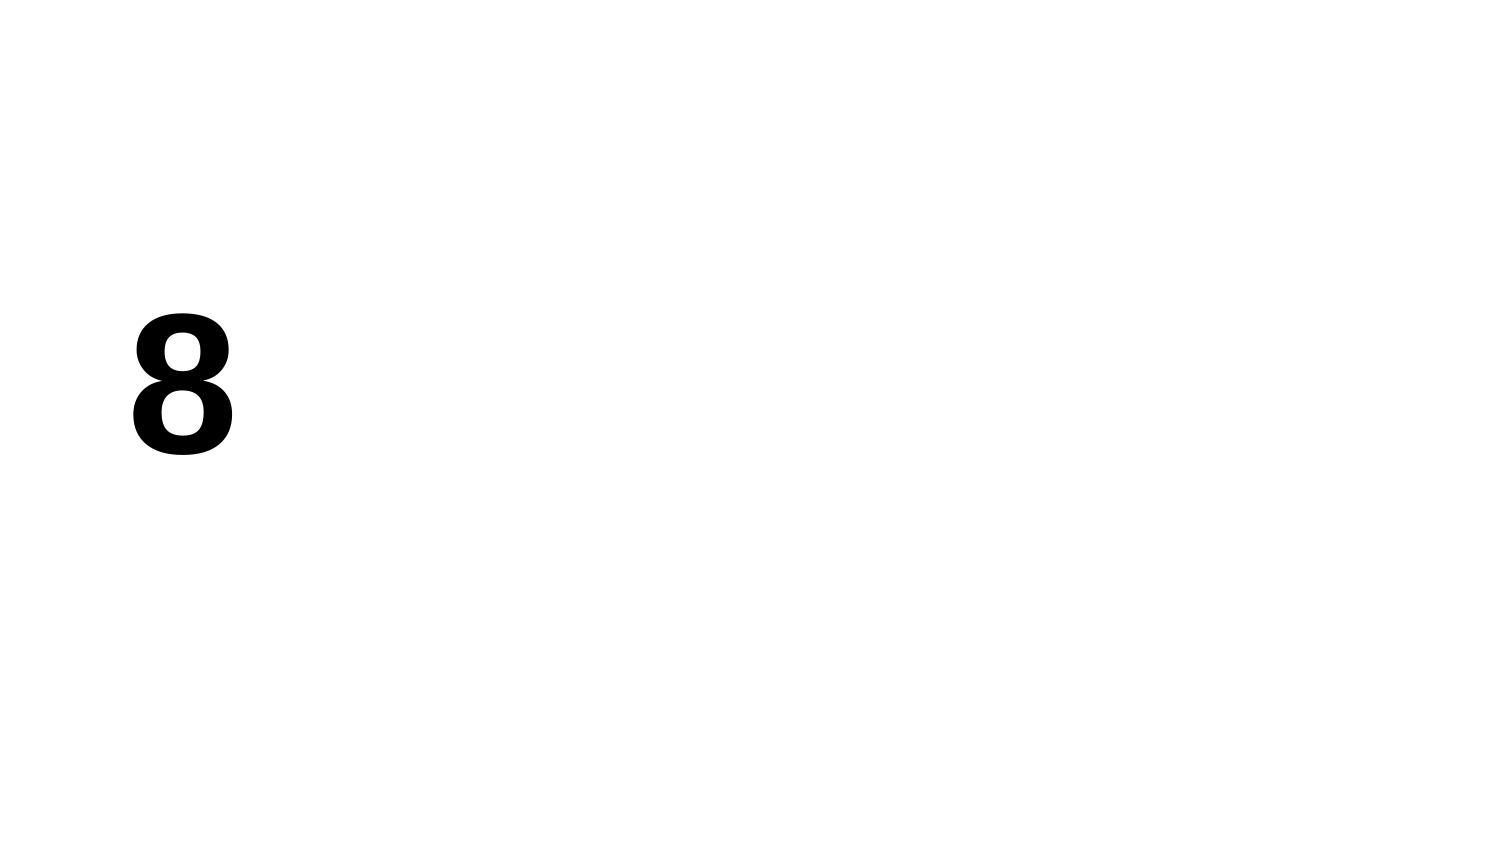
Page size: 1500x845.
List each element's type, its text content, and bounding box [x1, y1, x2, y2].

text_box 8 [112, 235, 1388, 509]
